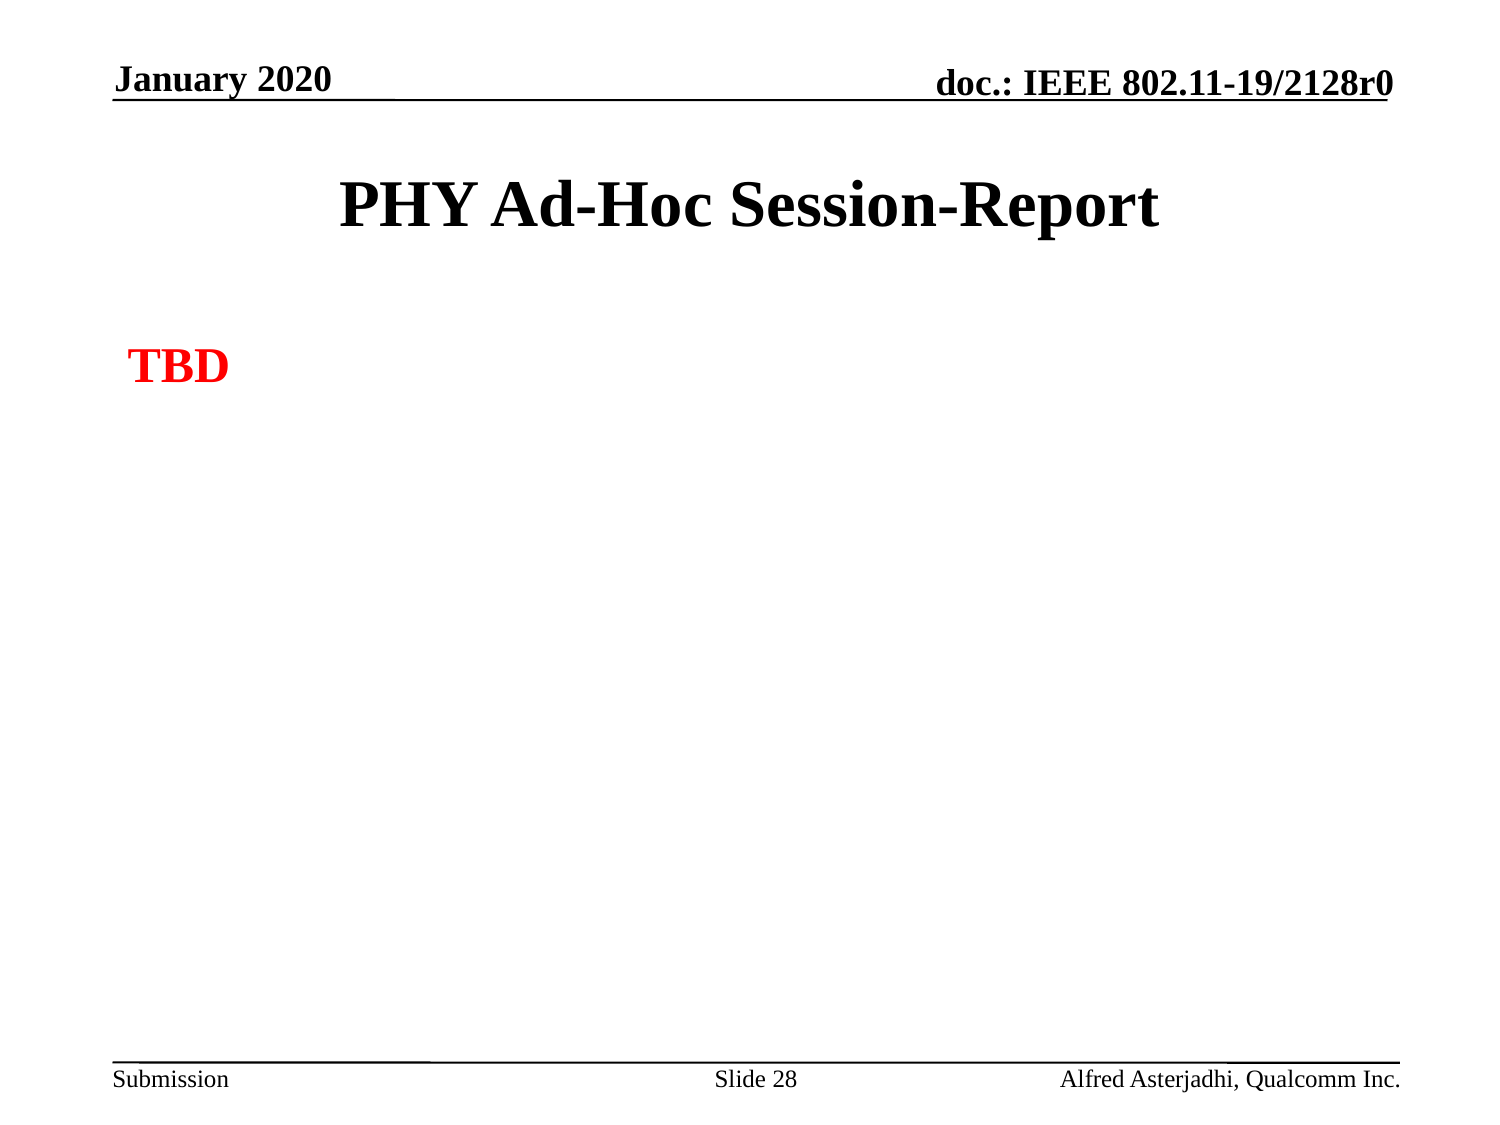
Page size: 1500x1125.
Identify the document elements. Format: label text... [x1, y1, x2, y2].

footer Alfred Asterjadhi, Qualcomm Inc. [878, 1061, 1402, 1093]
slide_number Slide 28 [712, 1061, 800, 1123]
title PHY Ad-Hoc Session-Report [112, 112, 1388, 288]
list TBD [112, 324, 1388, 1000]
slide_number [114, 54, 493, 100]
